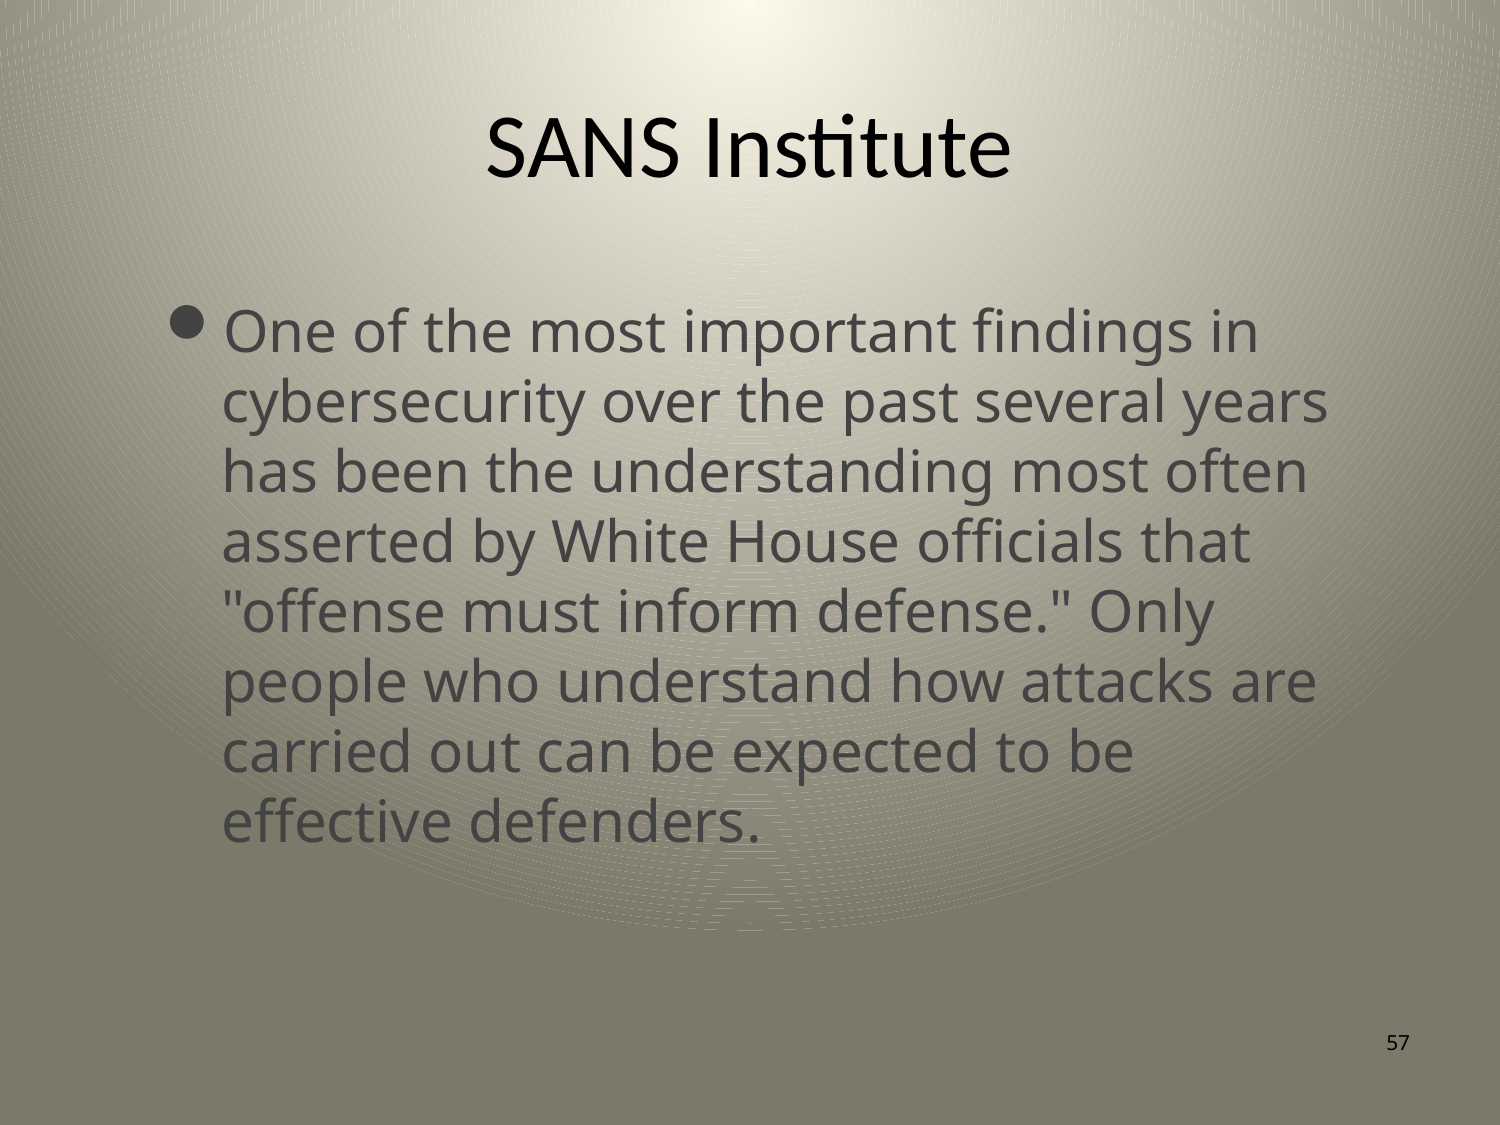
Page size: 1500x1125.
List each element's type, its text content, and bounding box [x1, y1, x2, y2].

slide_number 57 [1074, 1021, 1425, 1067]
title SANS Institute [150, 37, 1350, 245]
list One of the most important findings in cybersecurity over the past several years has been the understanding most often asserted by White House officials that "offense must inform defense." Only people who understand how attacks are carried out can be expected to be effective defenders. [150, 286, 1350, 993]
